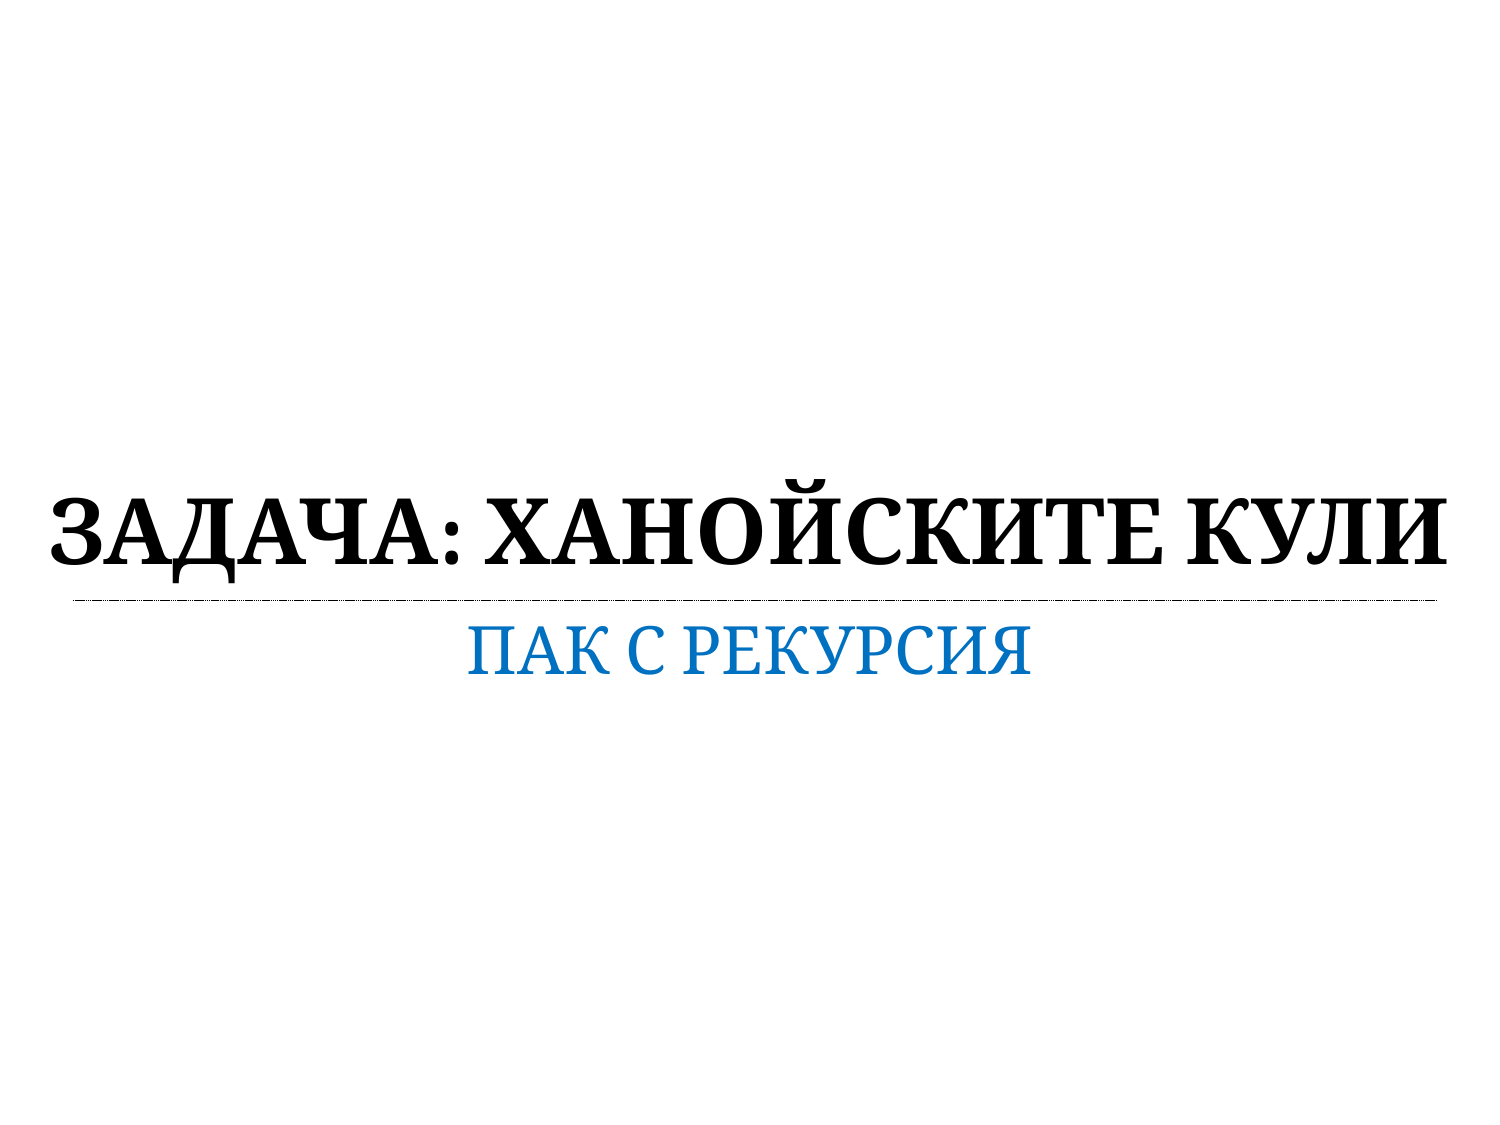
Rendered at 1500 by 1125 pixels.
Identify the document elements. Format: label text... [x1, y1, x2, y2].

subtitle Пак с рекурсия [0, 597, 1500, 716]
title Задача: Ханойските кули [0, 346, 1500, 594]
